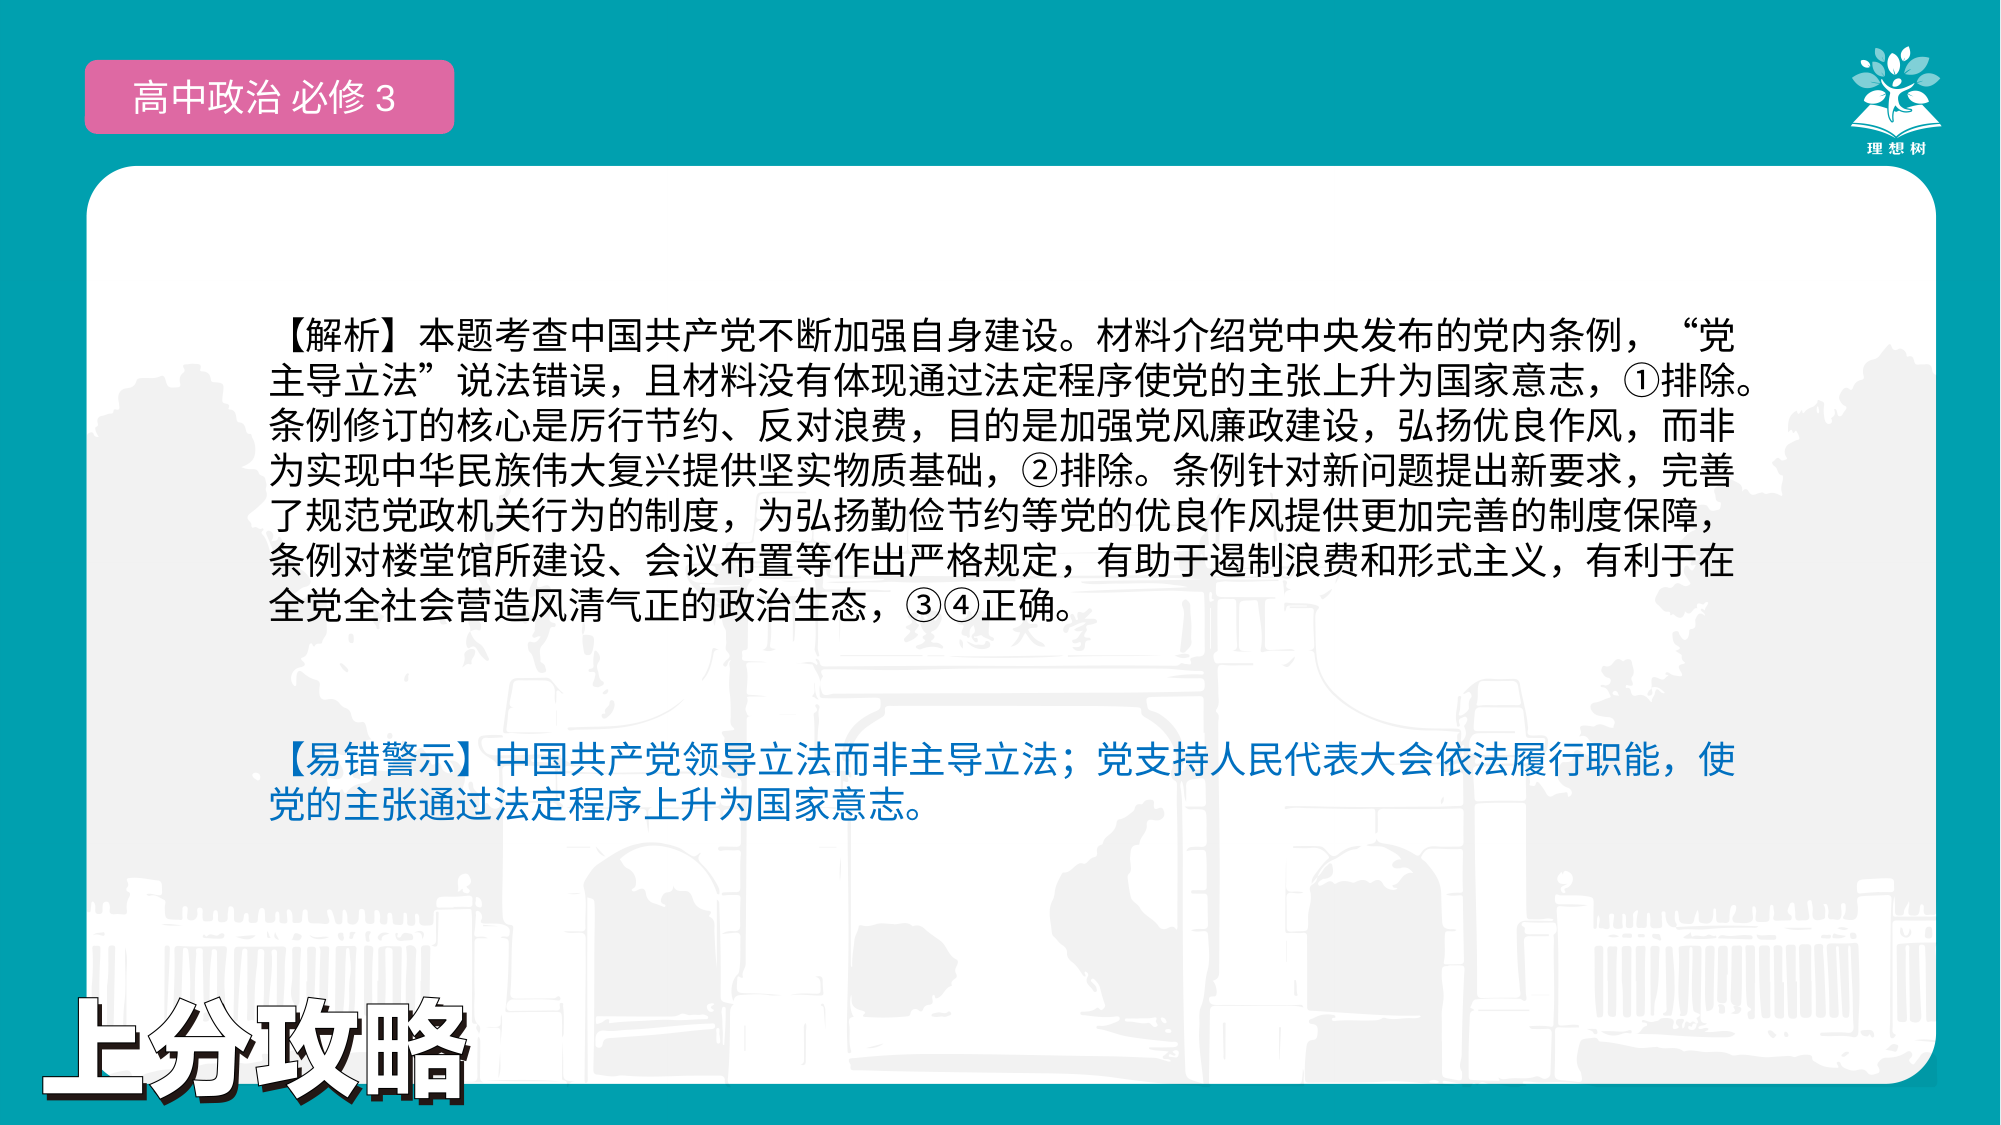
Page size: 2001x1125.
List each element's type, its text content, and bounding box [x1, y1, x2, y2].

text_box 高中政治 必修3 [83, 58, 456, 135]
text_box 【解析】本题考查中国共产党不断加强自身建设。材料介绍党中央发布的党内条例，“党主导立法”说法错误，且材料没有体现通过法定程序使党的主张上升为国家意志，①排除。条例修订的核心是厉行节约、反对浪费，目的是加强党风廉政建设，弘扬优良作风，而非为实现中华民族伟大复兴提供坚实物质基础，②排除。条例针对新问题提出新要求，完善了规范党政机关行为的制度，为弘扬勤俭节约等党的优良作风提供更加完善的制度保障，条例对楼堂馆所建设、会议布置等作出严格规定，有助于遏制浪费和形式主义，有利于在全党全社会营造风清气正的政治生态，③④正确。 [253, 304, 1751, 635]
text_box 【易错警示】中国共产党领导立法而非主导立法；党支持人民代表大会依法履行职能，使党的主张通过法定程序上升为国家意志。 [253, 728, 1751, 834]
picture [0, 0, 2001, 1125]
